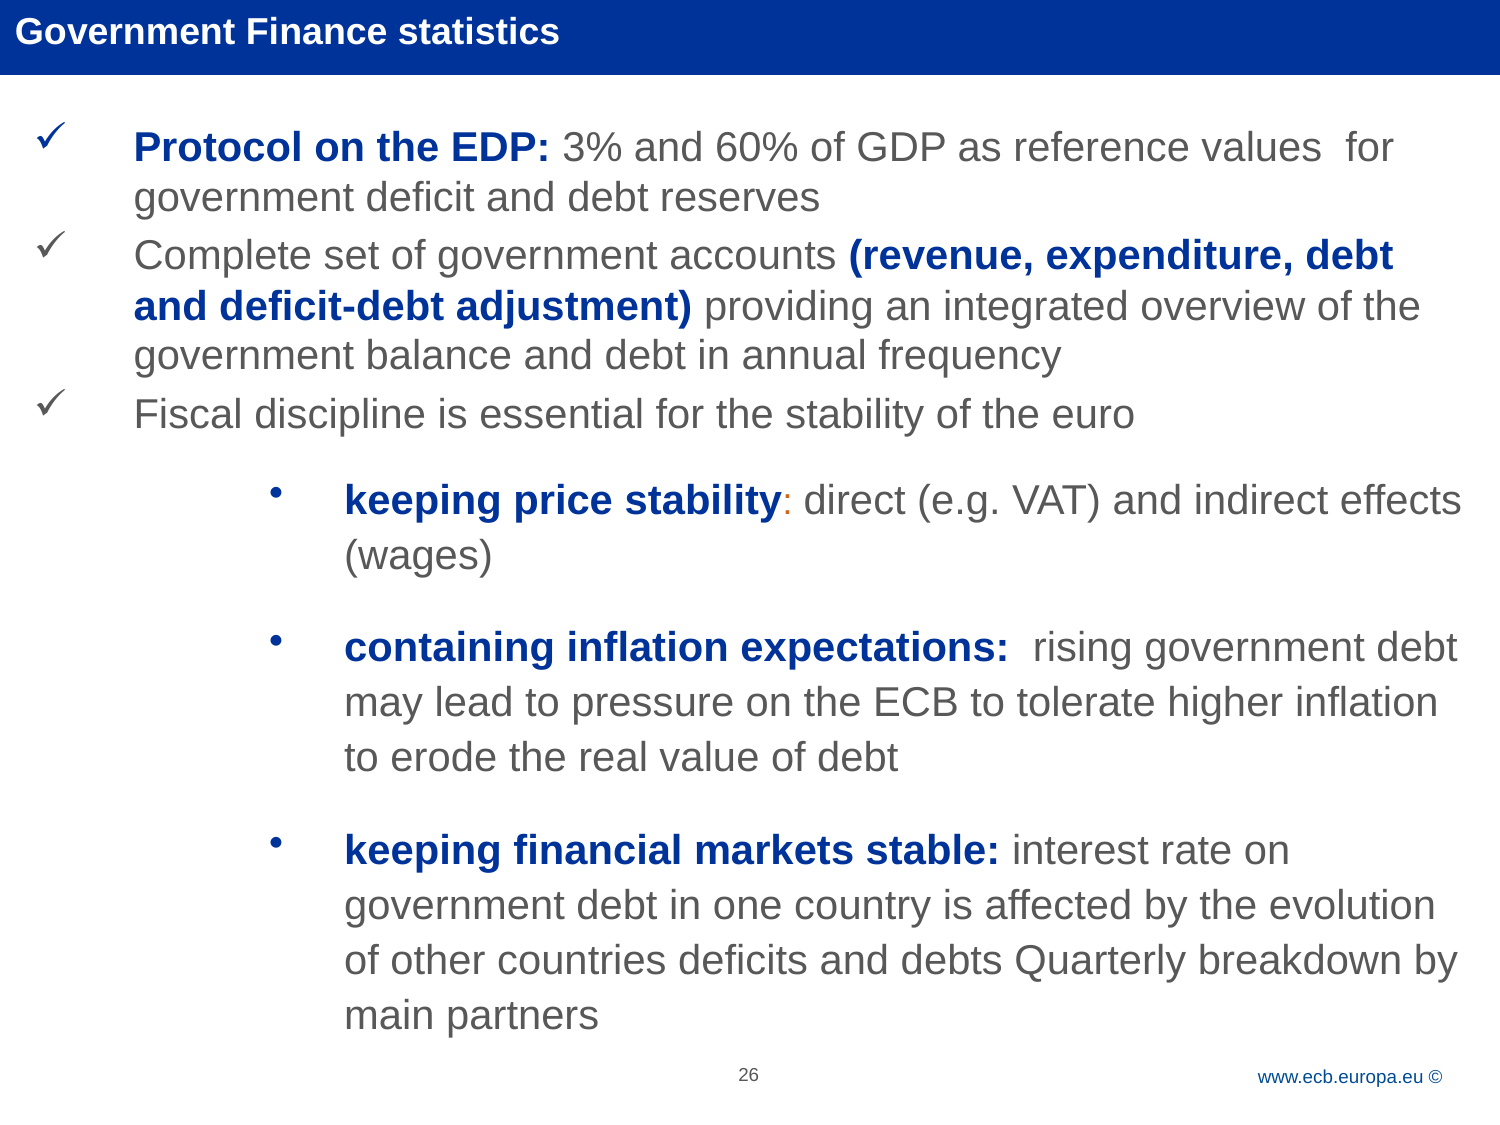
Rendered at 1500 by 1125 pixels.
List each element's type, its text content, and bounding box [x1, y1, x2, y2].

text_box Protocol on the EDP: 3% and 60% of GDP as reference values for government deficit and debt reserves Complete set of government accounts (revenue, expenditure, debt and deficit-debt adjustment) providing an integrated overview of the government balance and debt in annual frequency Fiscal discipline is essential for the stability of the euro keeping price stability: direct (e.g. VAT) and indirect effects (wages) containing inflation expectations: rising government debt may lead to pressure on the ECB to tolerate higher inflation to erode the real value of debt keeping financial markets stable: interest rate on government debt in one country is affected by the evolution of other countries deficits and debts Quarterly breakdown by main partners [18, 112, 1484, 1047]
slide_number 26 [714, 1062, 783, 1102]
text_box Government Finance statistics [0, 0, 1483, 113]
